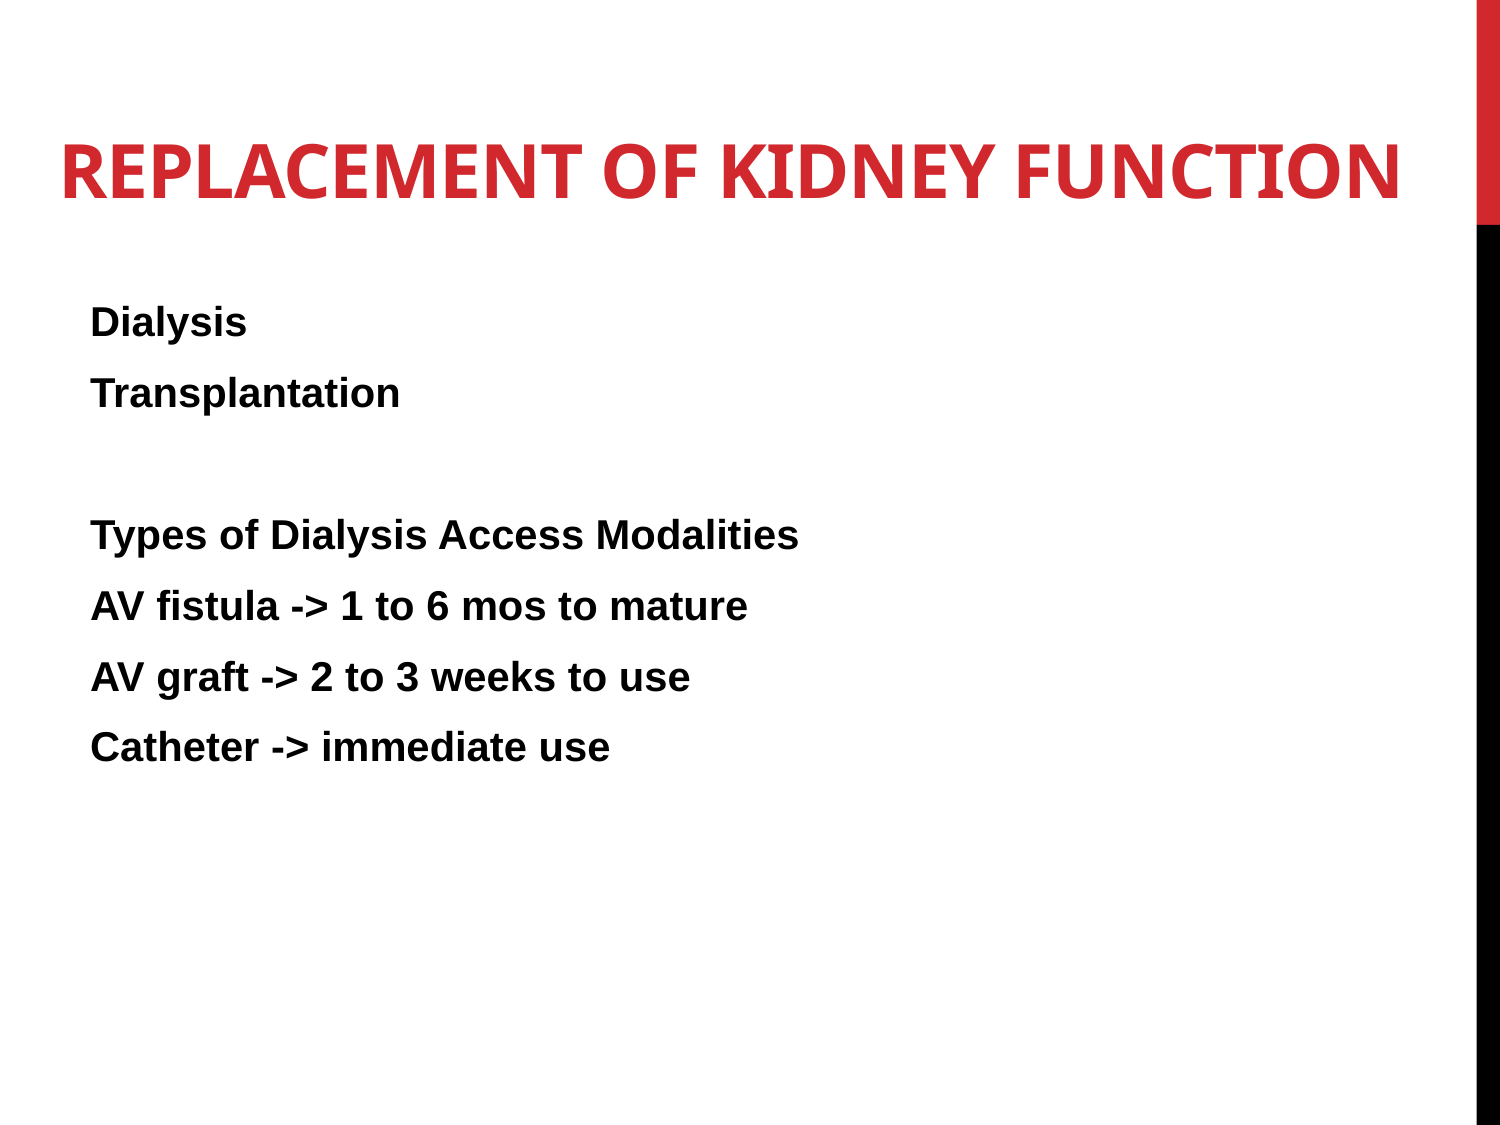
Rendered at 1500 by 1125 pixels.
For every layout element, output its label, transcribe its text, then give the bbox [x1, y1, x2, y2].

title Replacement of kidney function [43, 33, 1446, 221]
list Dialysis Transplantation Types of Dialysis Access Modalities AV fistula -> 1 to 6 mos to mature AV graft -> 2 to 3 weeks to use Catheter -> immediate use [75, 287, 1325, 1005]
